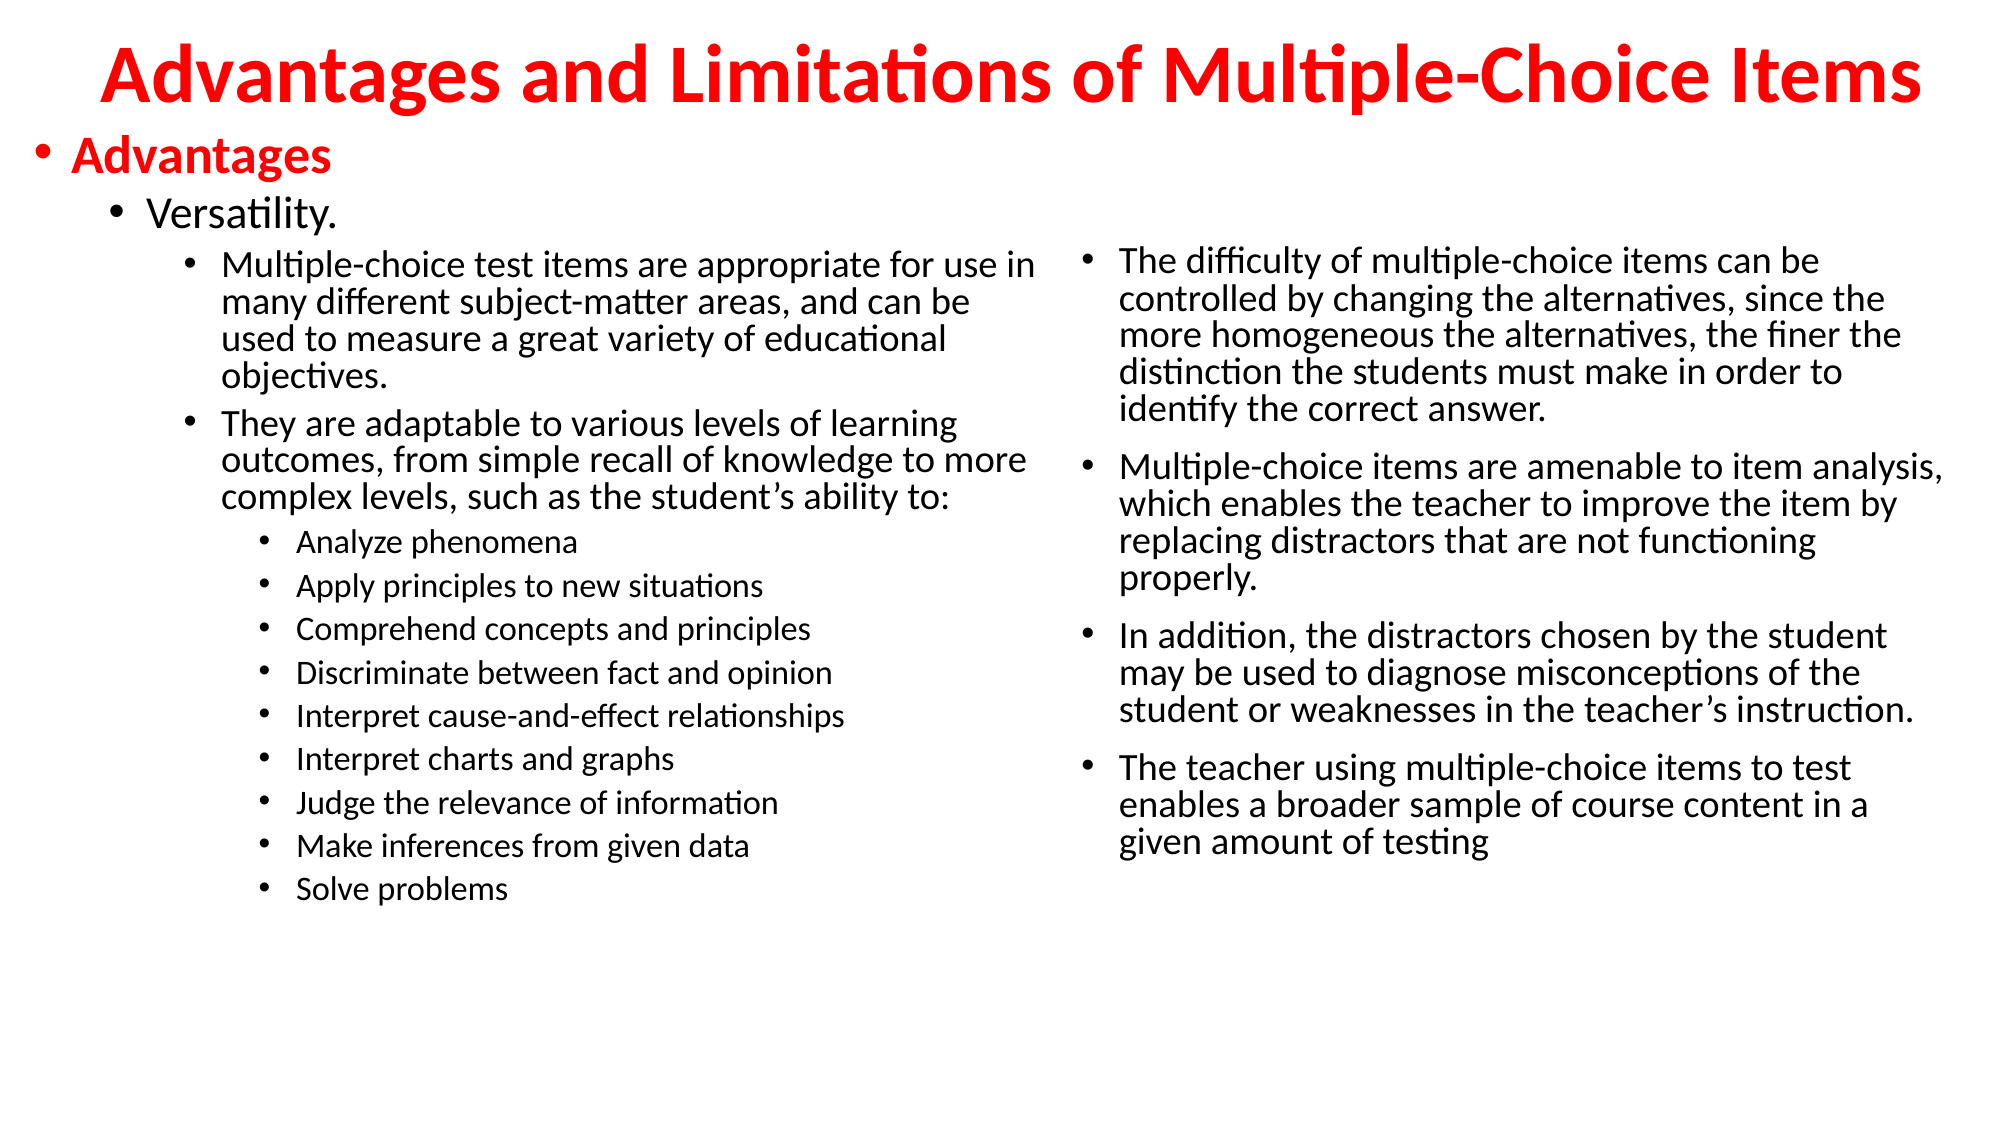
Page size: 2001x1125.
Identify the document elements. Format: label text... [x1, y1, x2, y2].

list The difficulty of multiple-choice items can be controlled by changing the alternatives, since the more homogeneous the alternatives, the finer the distinction the students must make in order to identify the correct answer. Multiple-choice items are amenable to item analysis, which enables the teacher to improve the item by replacing distractors that are not functioning properly. In addition, the distractors chosen by the student may be used to diagnose misconceptions of the student or weaknesses in the teacher’s instruction. The teacher using multiple-choice items to test enables a broader sample of course content in a given amount of testing [1066, 236, 1971, 1102]
title Advantages and Limitations of Multiple-Choice Items [76, 27, 1949, 124]
list Advantages Versatility. Multiple-choice test items are appropriate for use in many different subject-matter areas, and can be used to measure a great variety of educational objectives. They are adaptable to various levels of learning outcomes, from simple recall of knowledge to more complex levels, such as the student’s ability to: Analyze phenomena Apply principles to new situations Comprehend concepts and principles Discriminate between fact and opinion Interpret cause-and-effect relationships Interpret charts and graphs Judge the relevance of information Make inferences from given data Solve problems [18, 123, 1067, 1125]
